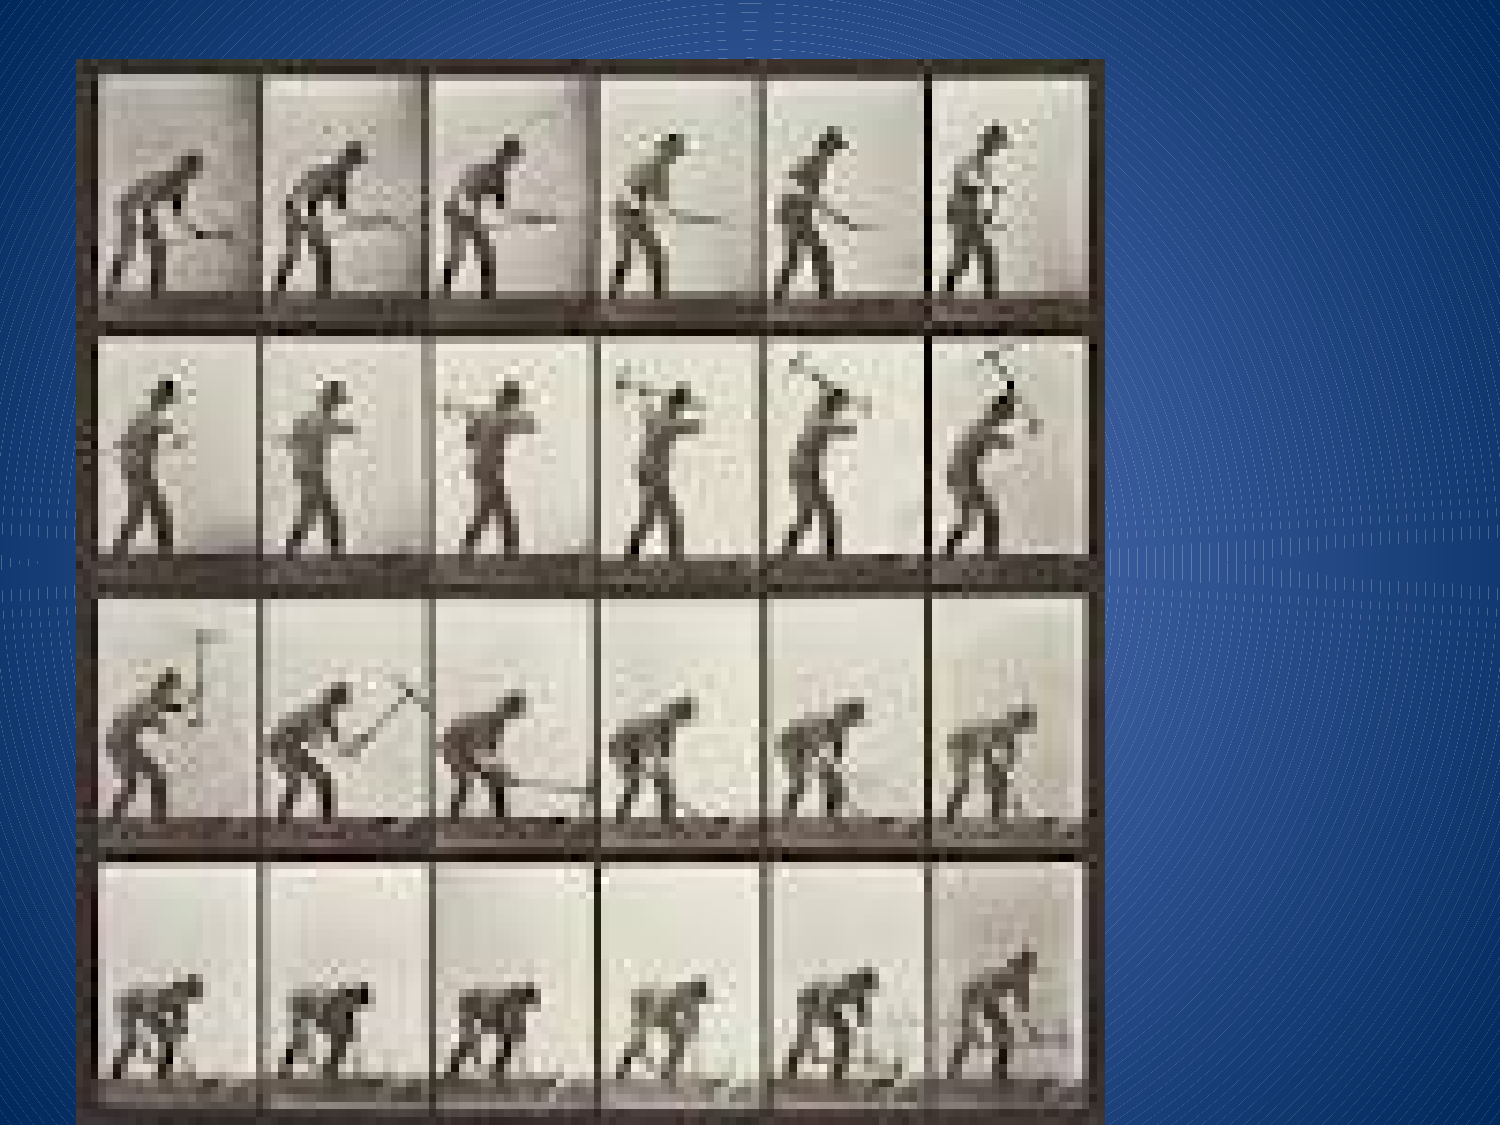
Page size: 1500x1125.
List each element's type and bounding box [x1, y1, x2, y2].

list [76, 59, 1105, 1125]
